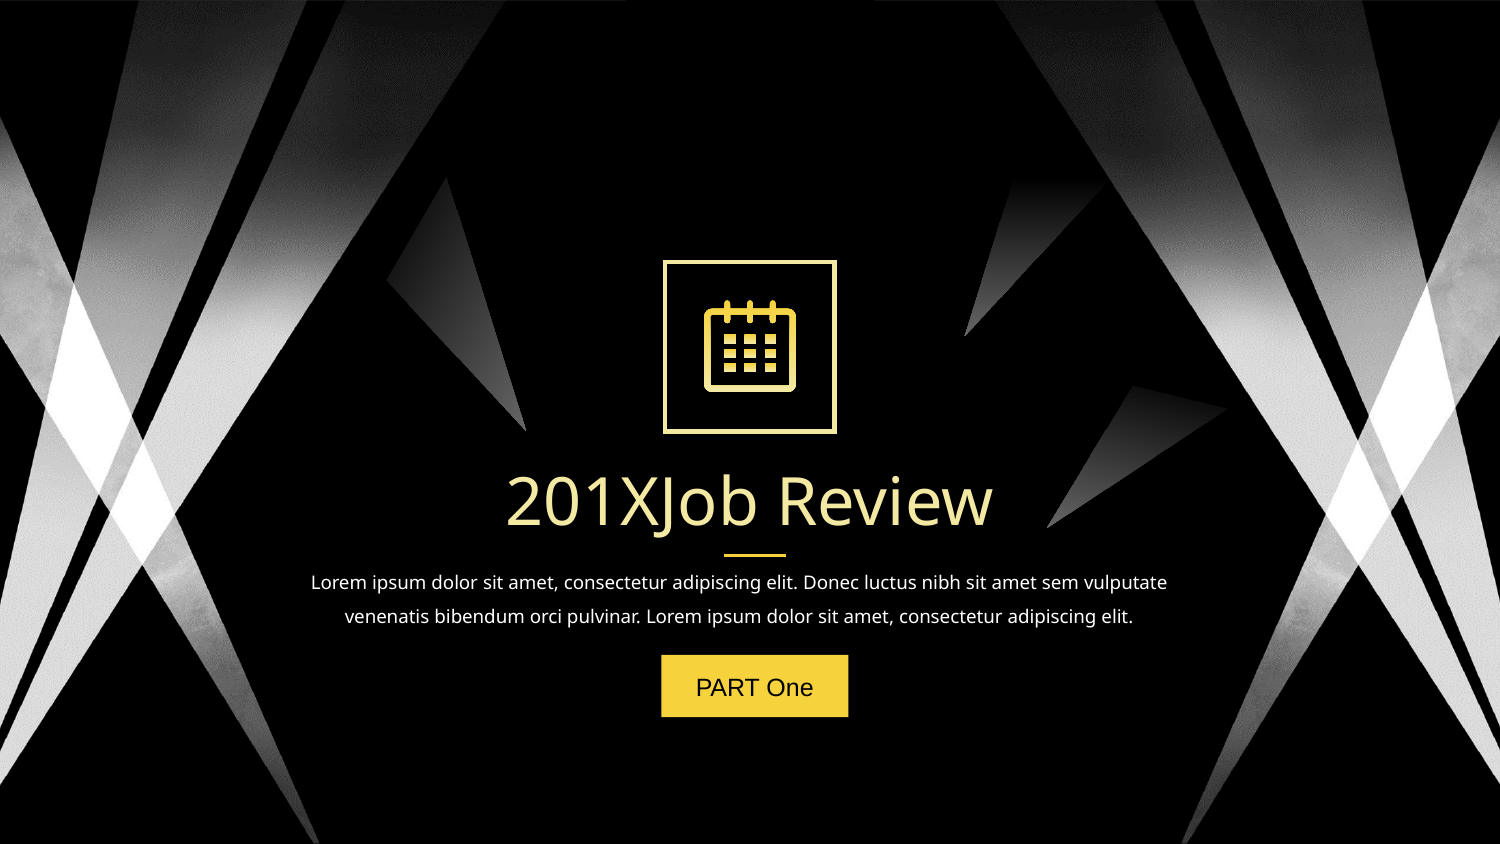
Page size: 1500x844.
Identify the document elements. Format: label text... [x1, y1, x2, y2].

text_box [385, 174, 527, 431]
text_box Lorem ipsum dolor sit amet, consectetur adipiscing elit. Donec luctus nibh sit amet sem vulputate venenatis bibendum orci pulvinar. Lorem ipsum dolor sit amet, consectetur adipiscing elit. [267, 552, 1210, 635]
text_box [1045, 384, 1229, 529]
text_box [664, 261, 836, 433]
text_box 201XJob Review [490, 450, 1009, 546]
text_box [704, 300, 796, 392]
text_box [963, 176, 1113, 337]
picture [0, 0, 1500, 844]
text_box PART One [660, 654, 849, 718]
